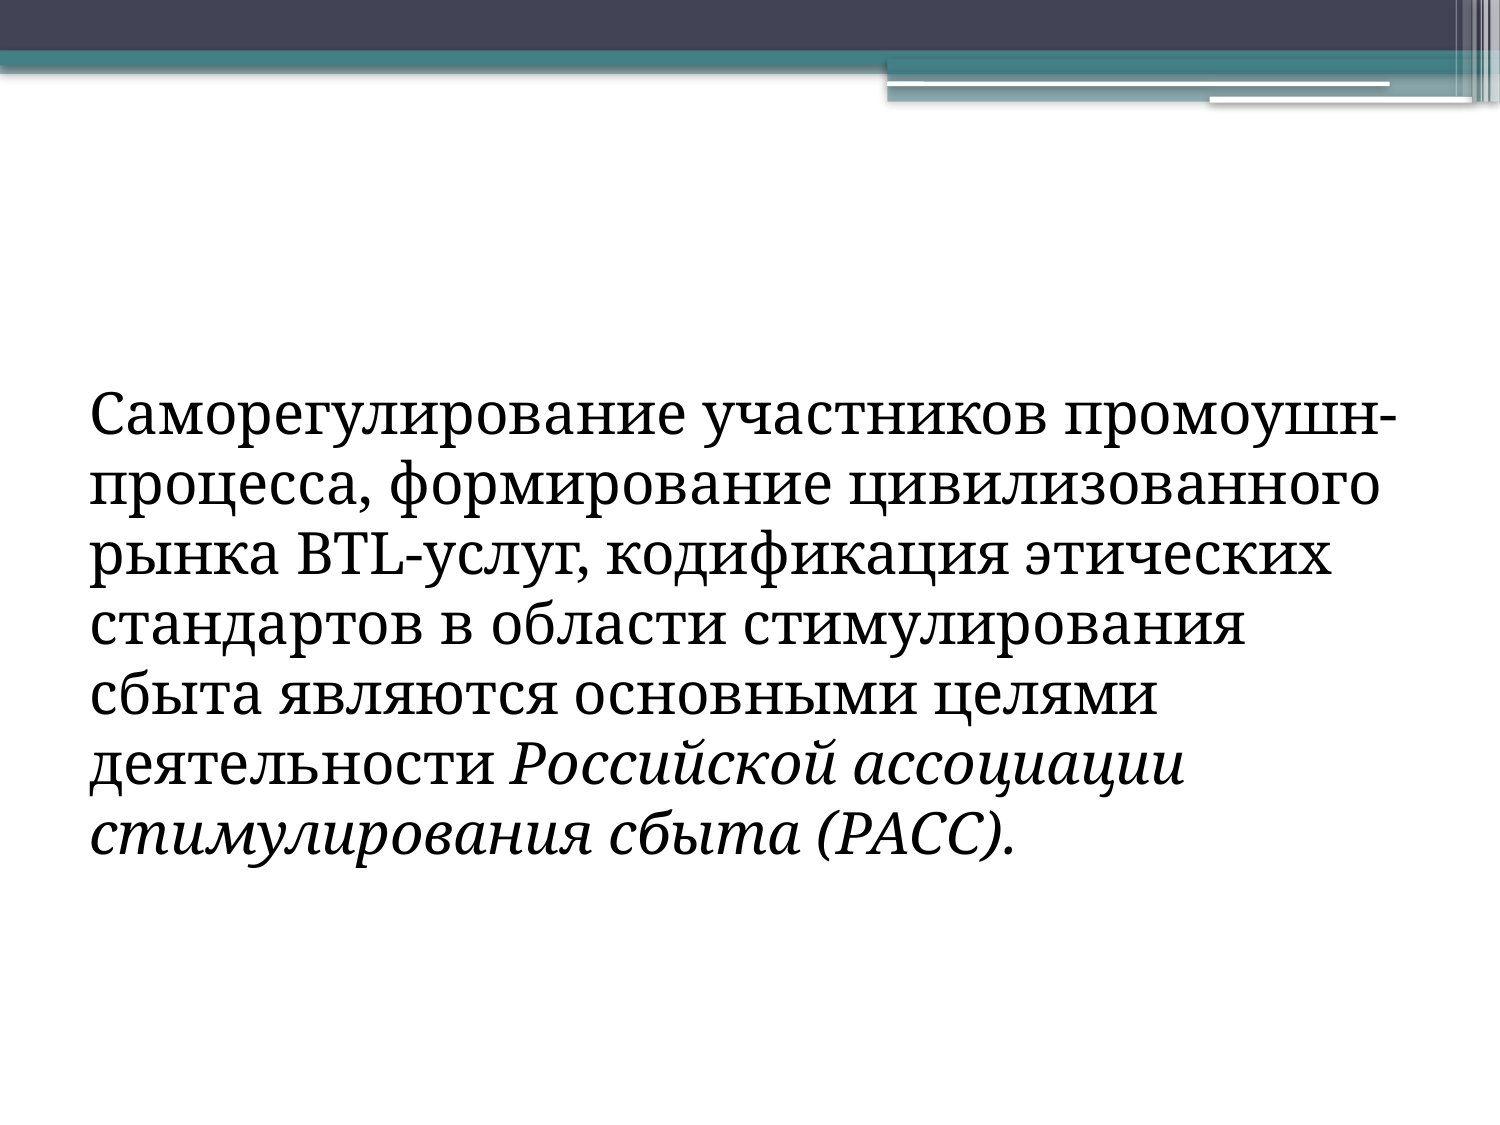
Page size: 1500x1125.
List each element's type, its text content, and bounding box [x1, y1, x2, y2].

list Саморегулирование участников промоушн-процесса, формирование цивилизованного рынка BTL-услуг, кодификация этических стандартов в области стимулирования сбыта являются основными целями деятельности Российской ассоциации стимулирования сбыта (РАСС). [75, 368, 1425, 1079]
